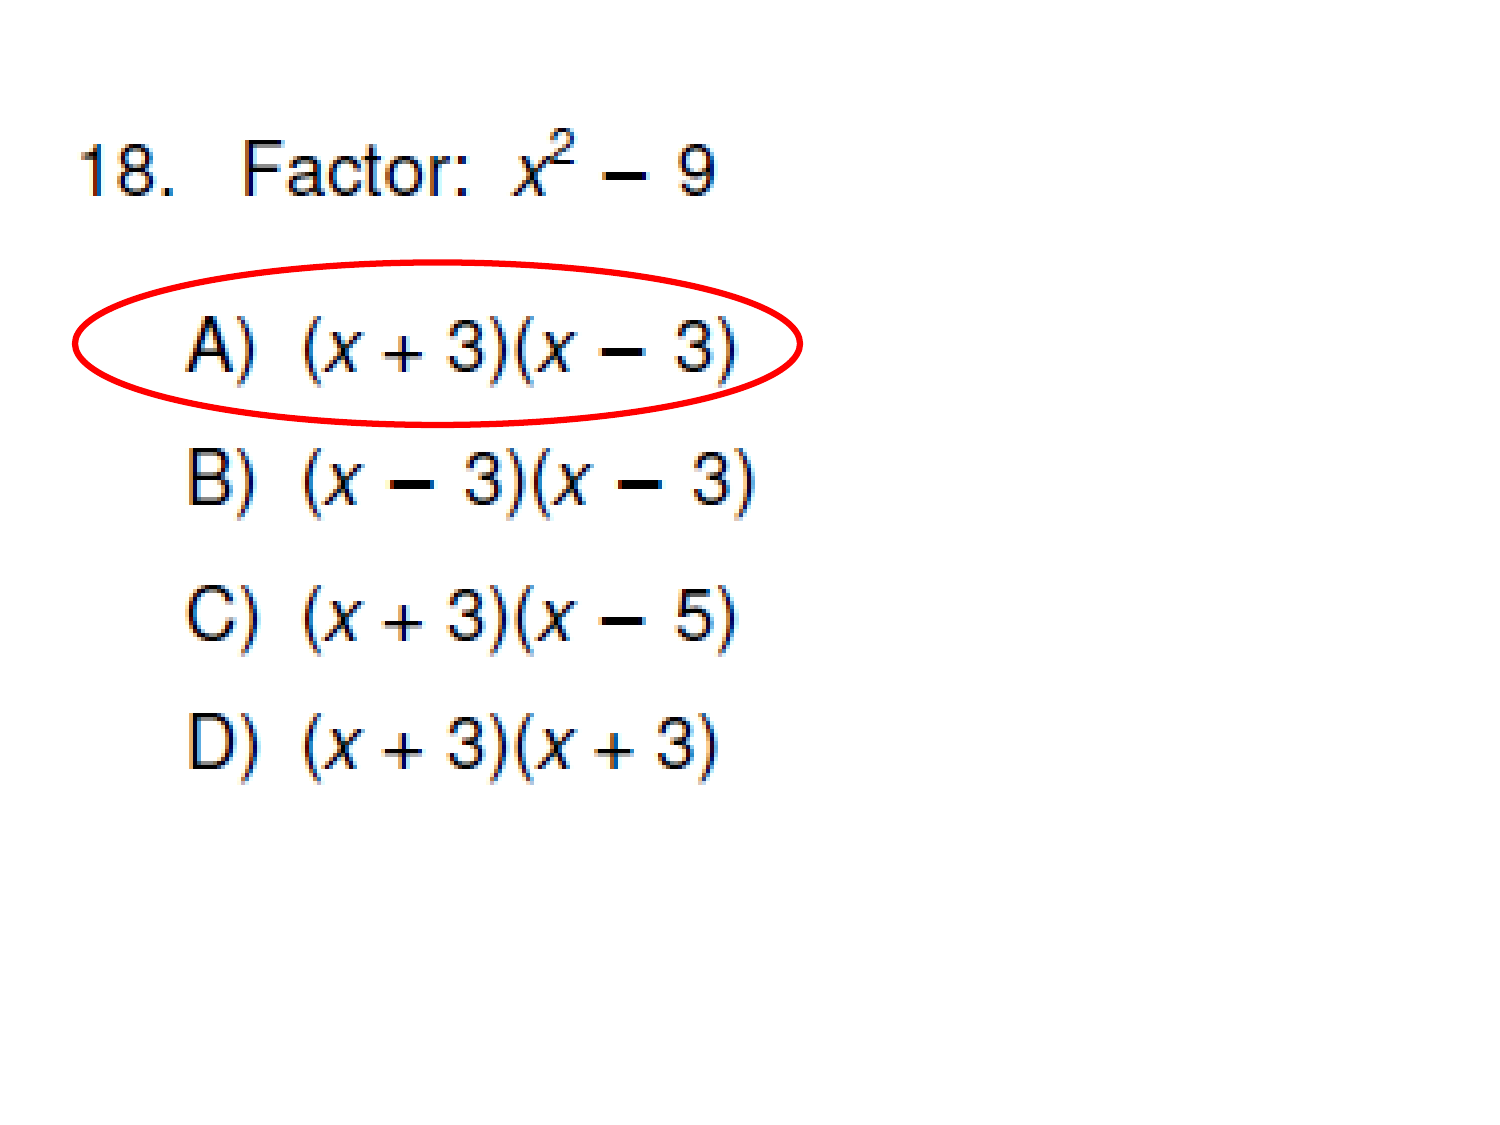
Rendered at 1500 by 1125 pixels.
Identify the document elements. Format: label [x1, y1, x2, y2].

picture [37, 60, 1088, 911]
